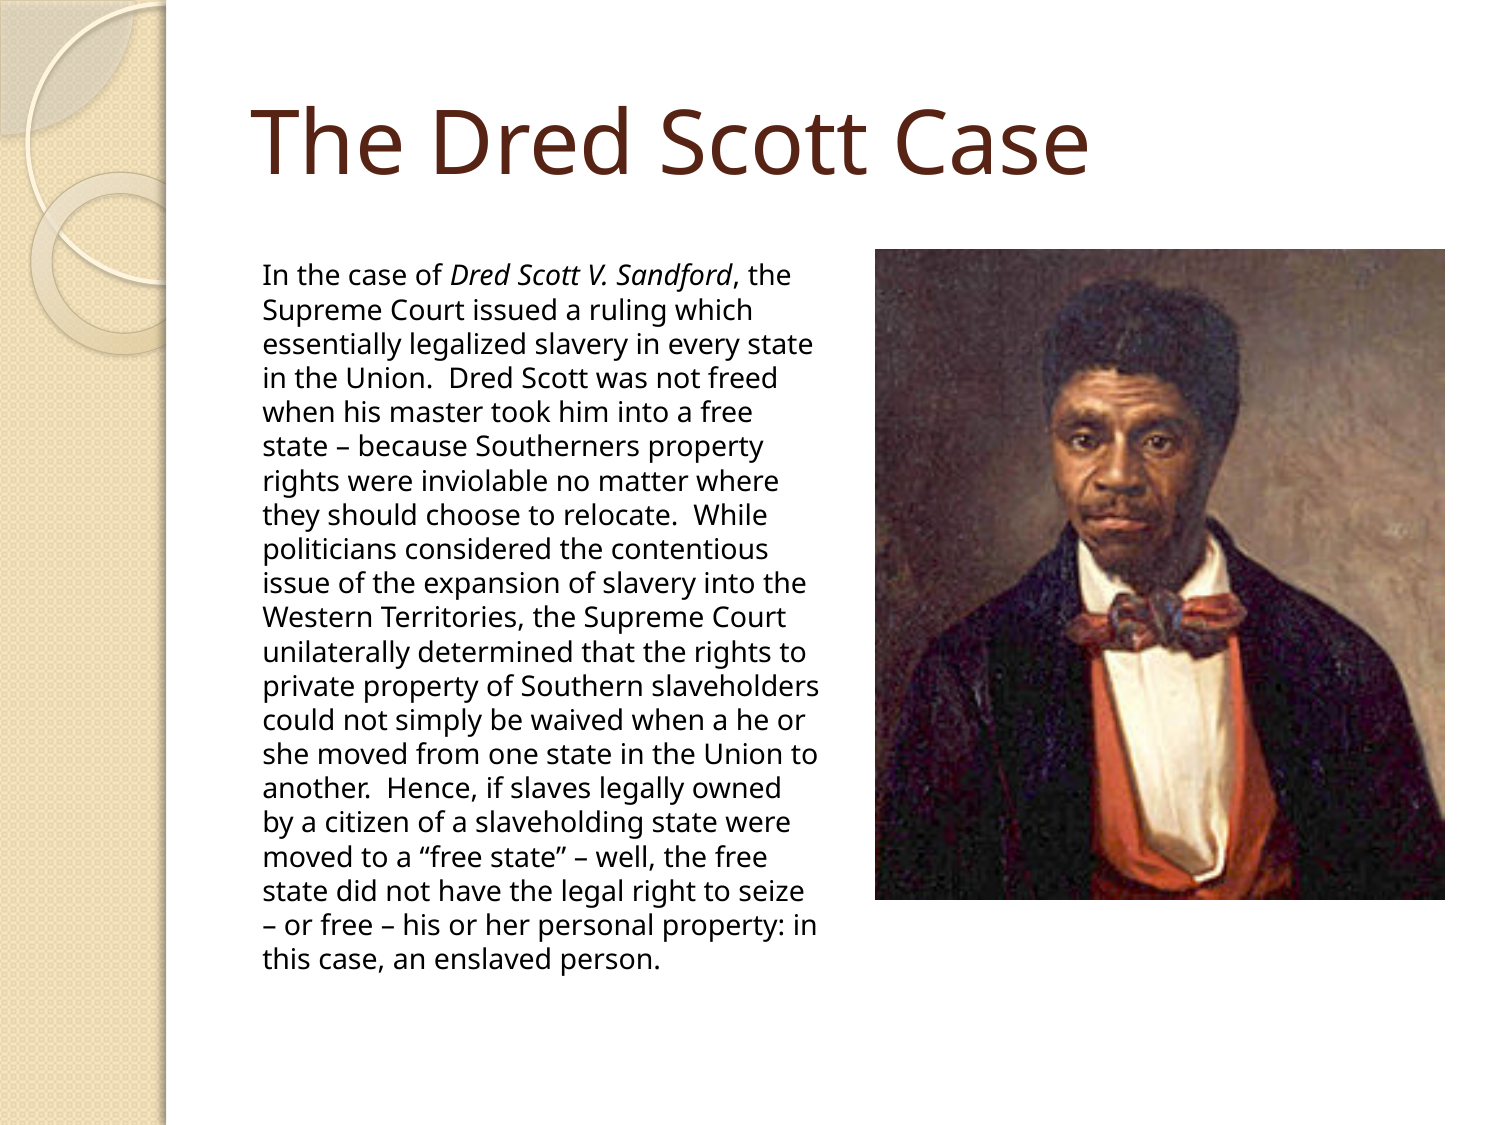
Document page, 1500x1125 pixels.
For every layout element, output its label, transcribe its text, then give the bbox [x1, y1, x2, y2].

title The Dred Scott Case [235, 45, 1466, 233]
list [874, 249, 1445, 901]
list In the case of Dred Scott V. Sandford, the Supreme Court issued a ruling which essentially legalized slavery in every state in the Union. Dred Scott was not freed when his master took him into a free state – because Southerners property rights were inviolable no matter where they should choose to relocate. While politicians considered the contentious issue of the expansion of slavery into the Western Territories, the Supreme Court unilaterally determined that the rights to private property of Southern slaveholders could not simply be waived when a he or she moved from one state in the Union to another. Hence, if slaves legally owned by a citizen of a slaveholding state were moved to a “free state” – well, the free state did not have the legal right to seize – or free – his or her personal property: in this case, an enslaved person. [235, 249, 836, 1015]
